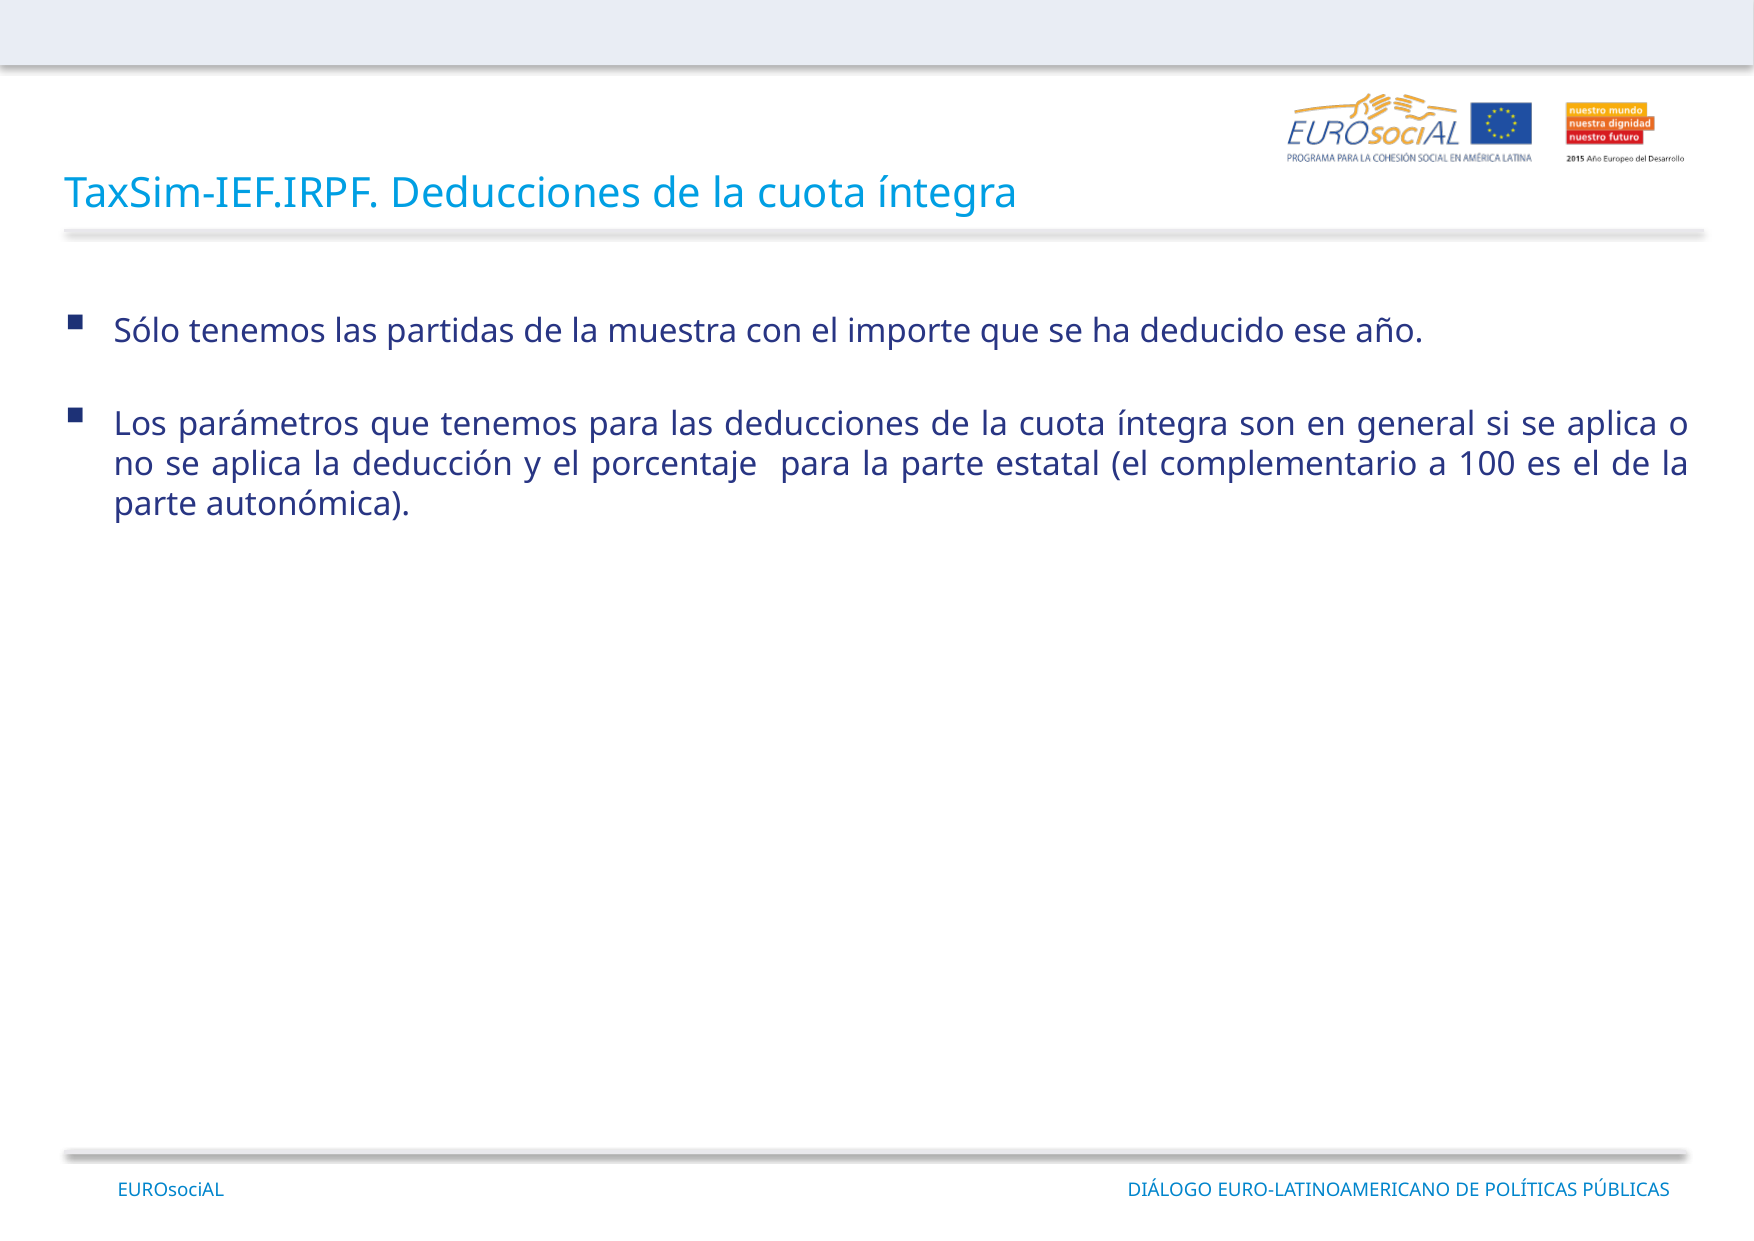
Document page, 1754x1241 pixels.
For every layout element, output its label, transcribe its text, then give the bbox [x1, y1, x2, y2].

text_box TaxSim-IEF.IRPF. Deducciones de la cuota íntegra [49, 158, 1628, 233]
text_box Sólo tenemos las partidas de la muestra con el importe que se ha deducido ese año. Los parámetros que tenemos para las deducciones de la cuota íntegra son en general si se aplica o no se aplica la deducción y el porcentaje para la parte estatal (el complementario a 100 es el de la parte autonómica). [64, 289, 1692, 1140]
picture [1278, 88, 1692, 173]
